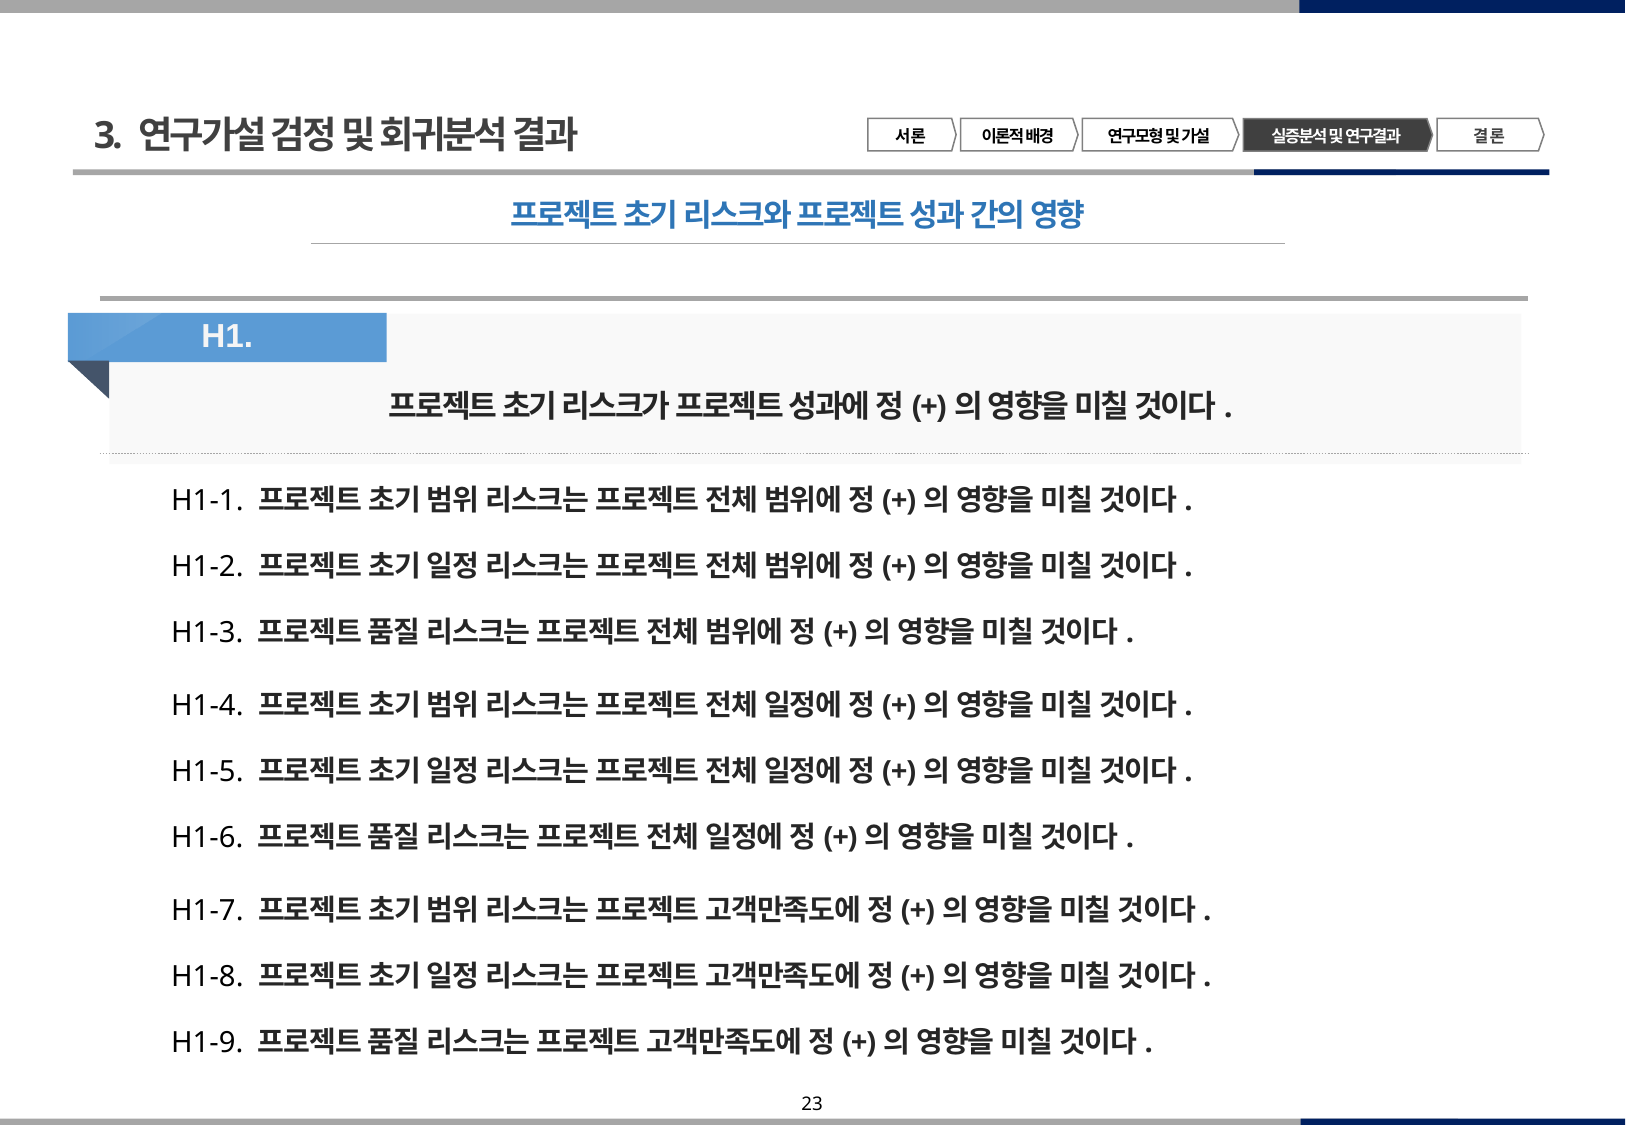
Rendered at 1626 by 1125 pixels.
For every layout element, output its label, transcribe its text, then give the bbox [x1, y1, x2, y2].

text_box H1-7. 프로젝트 초기 범위 리스크는 프로젝트 고객만족도에 정(+)의 영향을 미칠 것이다. [148, 877, 1519, 934]
text_box 3. 연구가설 검정 및 회귀분석 결과 [78, 91, 1544, 166]
text_box H1-9. 프로젝트 품질 리스크는 프로젝트 고객만족도에 정(+)의 영향을 미칠 것이다. [148, 1008, 1601, 1066]
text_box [67, 298, 1528, 465]
text_box H1-3. 프로젝트 품질 리스크는 프로젝트 전체 범위에 정(+)의 영향을 미칠 것이다. [148, 598, 1601, 656]
text_box H1-2. 프로젝트 초기 일정 리스크는 프로젝트 전체 범위에 정(+)의 영향을 미칠 것이다. [148, 532, 1519, 590]
text_box H1-5. 프로젝트 초기 일정 리스크는 프로젝트 전체 일정에 정(+)의 영향을 미칠 것이다. [148, 737, 1519, 795]
text_box H1-1. 프로젝트 초기 범위 리스크는 프로젝트 전체 범위에 정(+)의 영향을 미칠 것이다. [148, 467, 1519, 524]
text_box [867, 118, 1544, 152]
text_box H1-4. 프로젝트 초기 범위 리스크는 프로젝트 전체 일정에 정(+)의 영향을 미칠 것이다. [148, 672, 1519, 729]
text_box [310, 184, 1285, 244]
text_box H1-8. 프로젝트 초기 일정 리스크는 프로젝트 고객만족도에 정(+)의 영향을 미칠 것이다. [148, 942, 1519, 1000]
text_box H1-6. 프로젝트 품질 리스크는 프로젝트 전체 일정에 정(+)의 영향을 미칠 것이다. [148, 803, 1601, 861]
